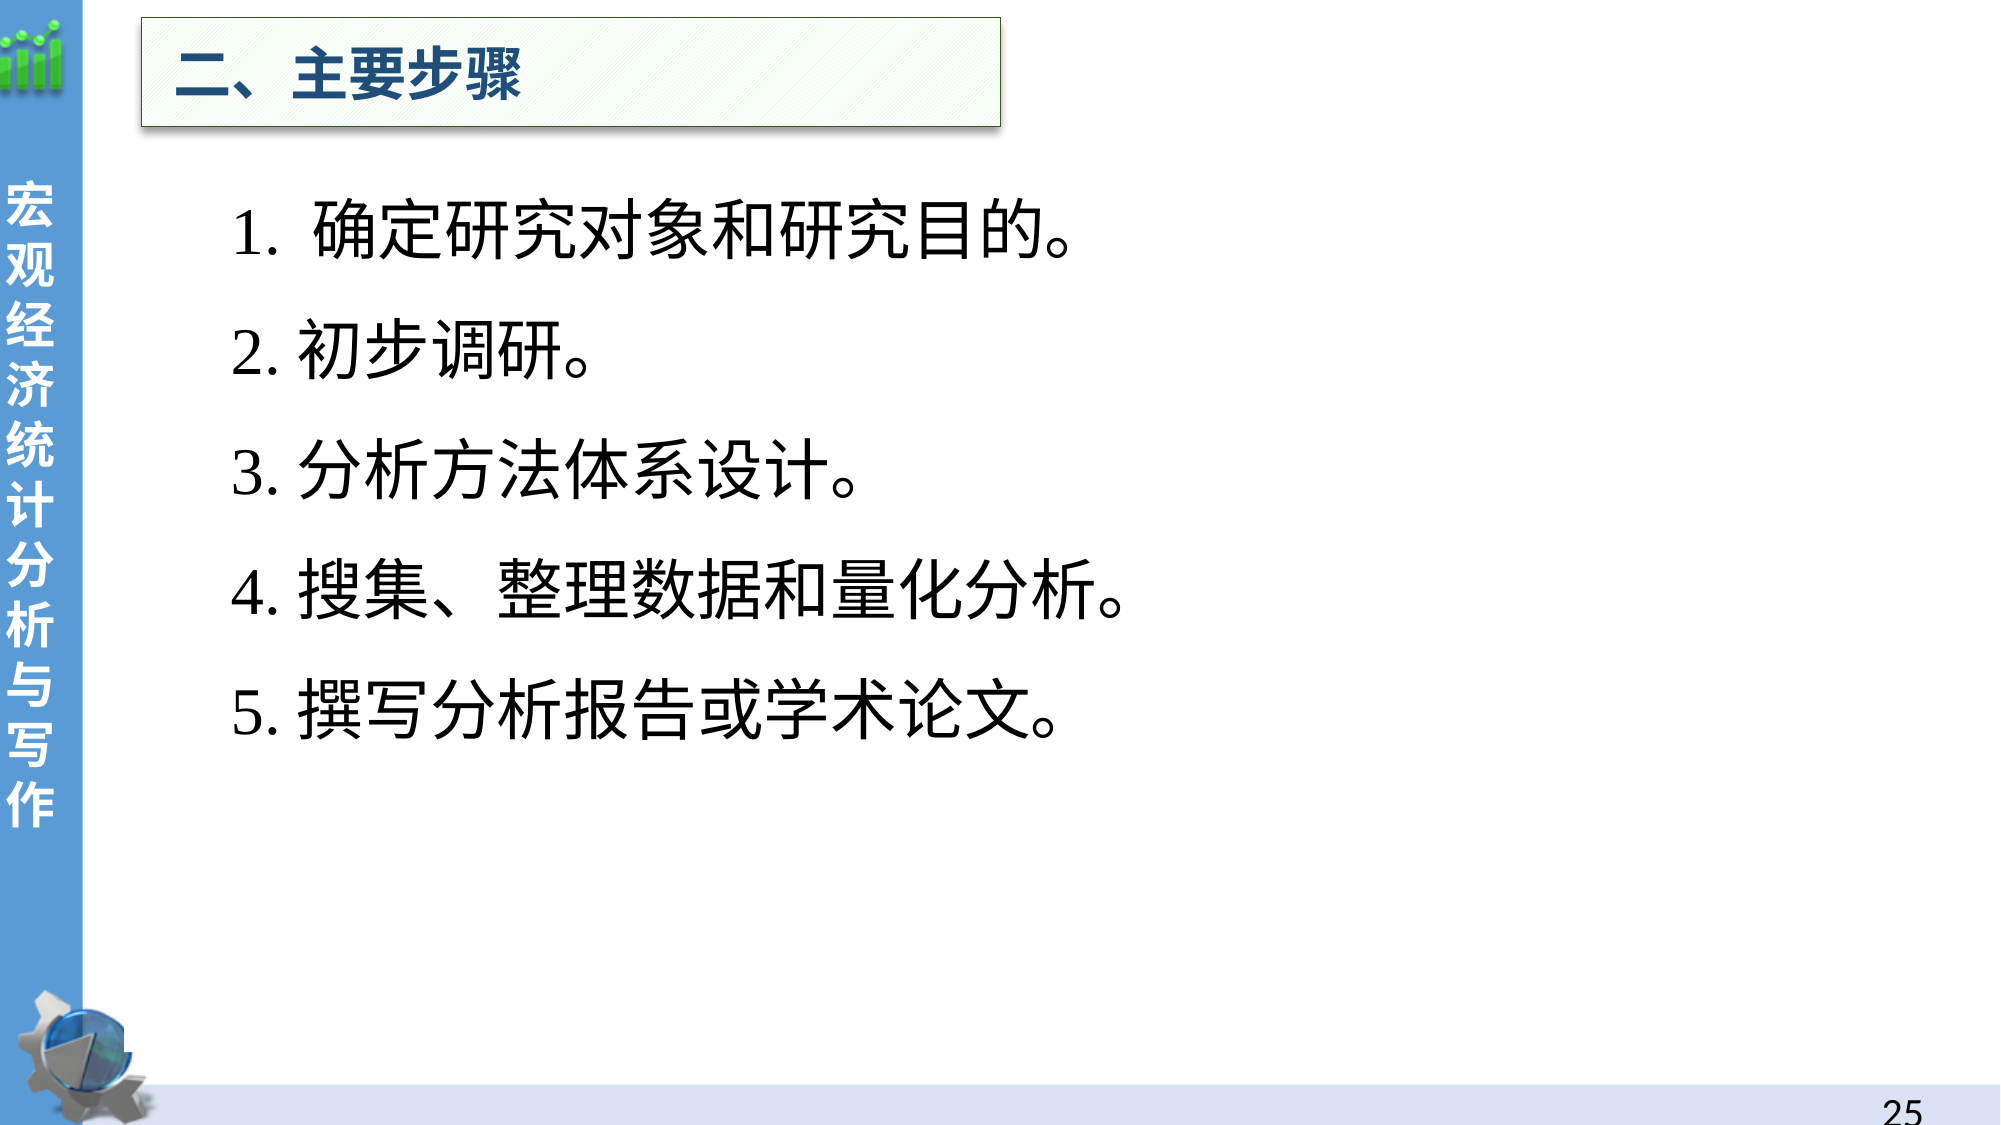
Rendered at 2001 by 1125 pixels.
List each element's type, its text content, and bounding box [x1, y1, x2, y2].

text_box 24 [1786, 1085, 1940, 1125]
text_box 1. 确定研究对象和研究目的。 2.初步调研。 3.分析方法体系设计。 4.搜集、整理数据和量化分析。 5.撰写分析报告或学术论文。 [124, 140, 1956, 1053]
text_box 二、主要步骤 [141, 17, 1000, 127]
picture [0, 0, 2001, 1125]
